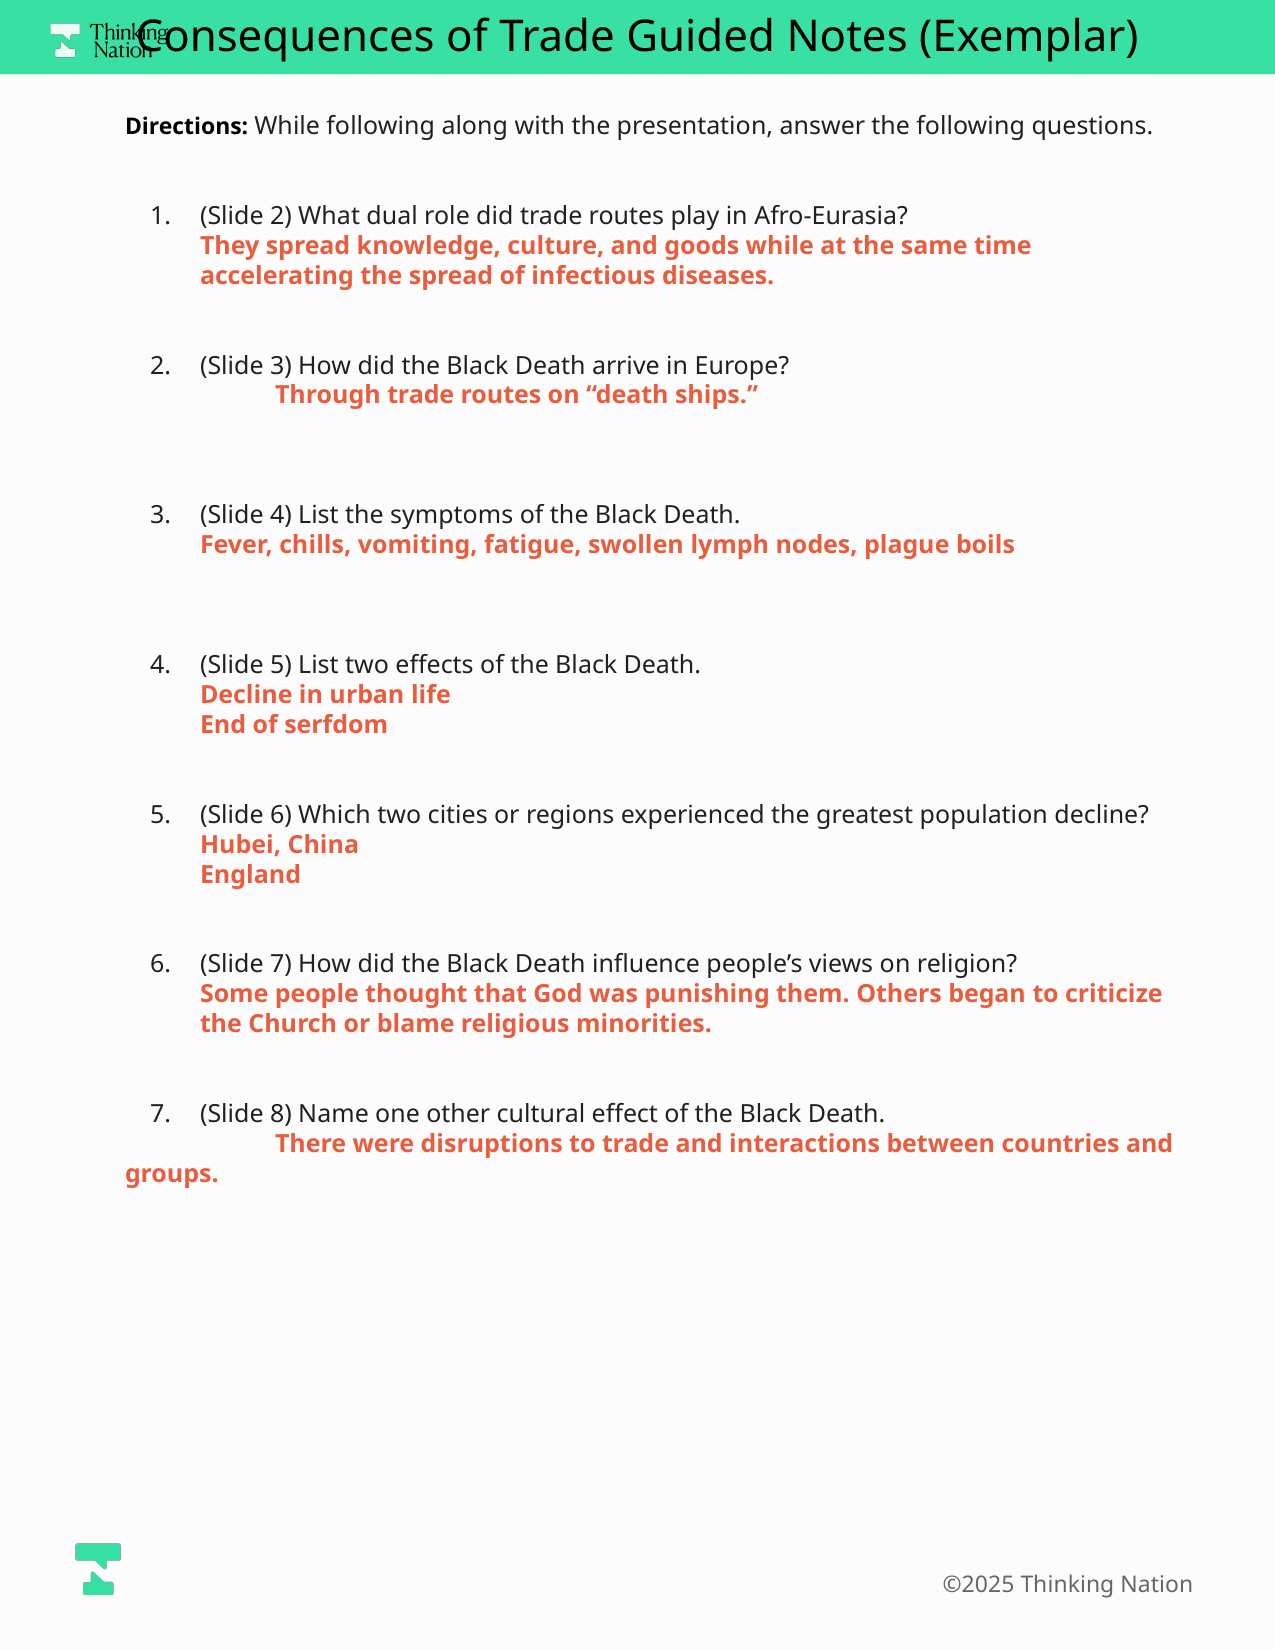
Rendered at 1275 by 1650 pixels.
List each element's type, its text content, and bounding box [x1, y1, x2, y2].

text_box Directions: While following along with the presentation, answer the following questions. (Slide 2) What dual role did trade routes play in Afro-Eurasia? They spread knowledge, culture, and goods while at the same time accelerating the spread of infectious diseases. (Slide 3) How did the Black Death arrive in Europe? Through trade routes on “death ships.” (Slide 4) List the symptoms of the Black Death. Fever, chills, vomiting, fatigue, swollen lymph nodes, plague boils (Slide 5) List two effects of the Black Death. Decline in urban life End of serfdom (Slide 6) Which two cities or regions experienced the greatest population decline? Hubei, China England (Slide 7) How did the Black Death influence people’s views on religion? Some people thought that God was punishing them. Others began to criticize the Church or blame religious minorities. (Slide 8) Name one other cultural effect of the Black Death. There were disruptions to trade and interactions between countries and groups. [109, 94, 1204, 1495]
text_box Consequences of Trade Guided Notes (Exemplar) [0, 0, 1275, 75]
text_box ©2025 Thinking Nation [907, 1553, 1210, 1605]
picture [36, 12, 172, 69]
picture [62, 1533, 134, 1605]
